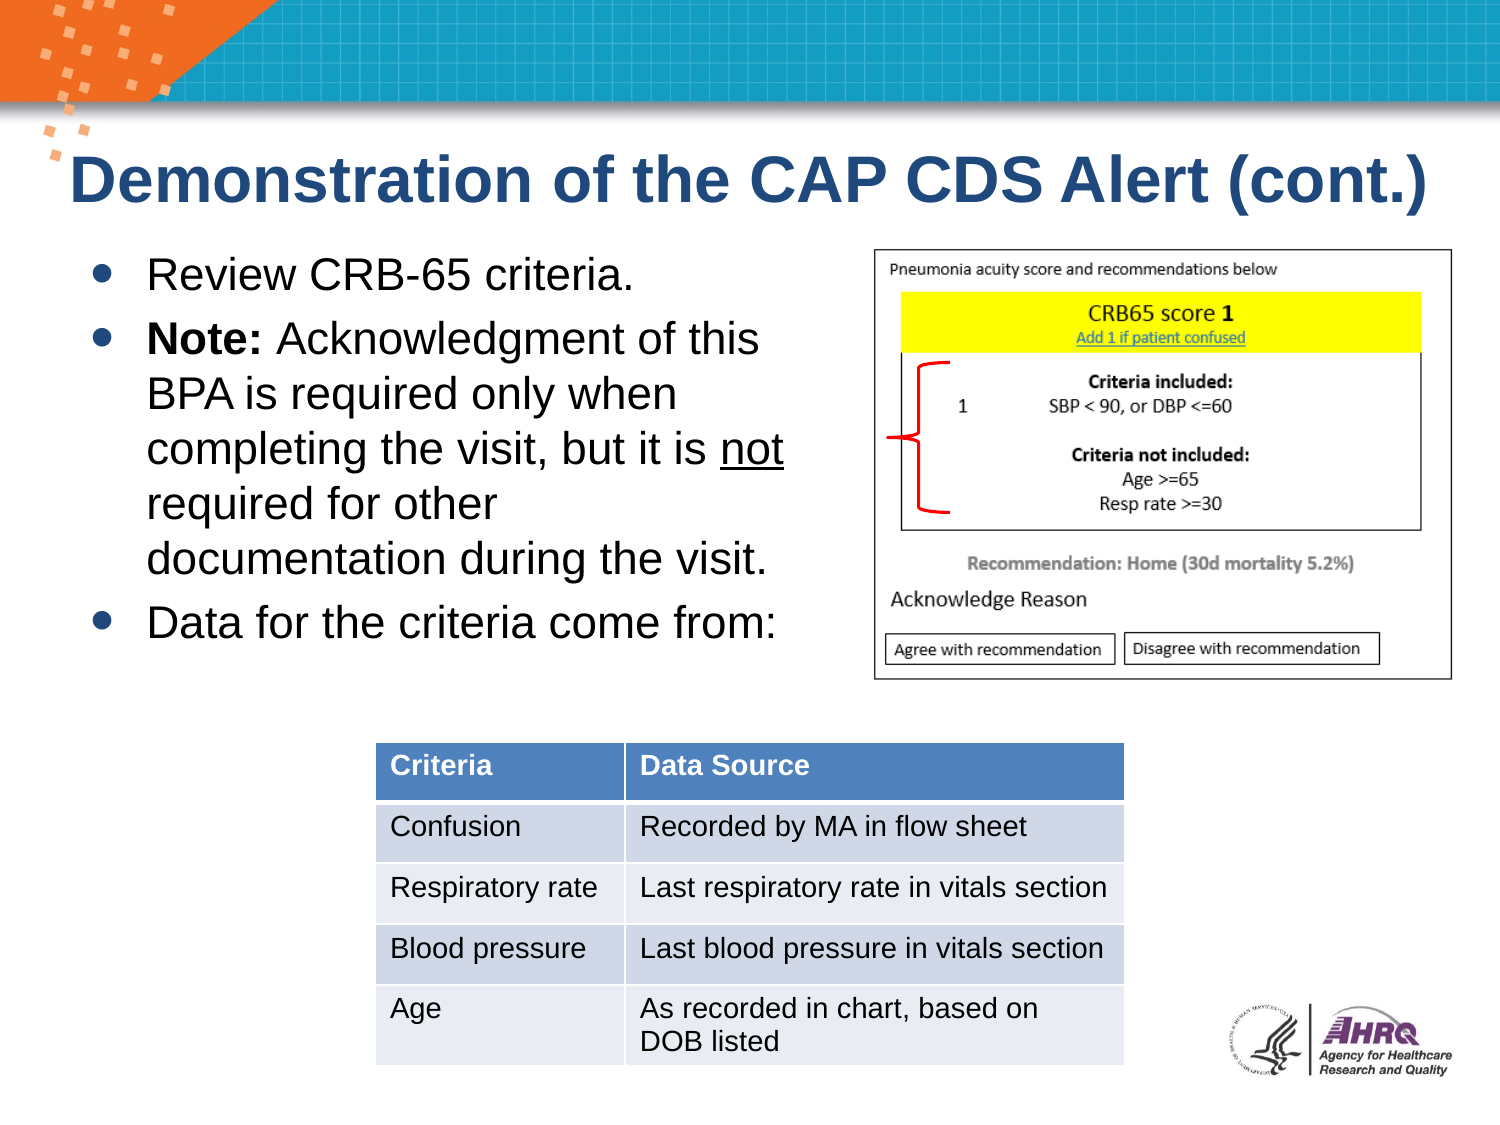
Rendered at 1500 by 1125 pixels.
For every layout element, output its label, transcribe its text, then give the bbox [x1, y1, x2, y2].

table_cell As recorded in chart, based on DOB listed [626, 986, 1124, 1065]
picture [1224, 999, 1457, 1081]
table_cell Last blood pressure in vitals section [626, 925, 1124, 984]
table_cell Recorded by MA in flow sheet [626, 805, 1124, 862]
table_cell Blood pressure [376, 925, 624, 984]
table_cell Age [376, 986, 624, 1065]
table_header Criteria [376, 743, 624, 800]
table_cell Last respiratory rate in vitals section [626, 864, 1124, 923]
table_cell Confusion [376, 805, 624, 862]
title Demonstration of the CAP CDS Alert (cont.) [37, 125, 1463, 227]
table_cell Respiratory rate [376, 864, 624, 923]
picture [862, 237, 1457, 687]
table_header Data Source [626, 743, 1124, 800]
list Review CRB-65 criteria. Note: Acknowledgment of this BPA is required only when completing the visit, but it is not required for other documentation during the visit. Data for the criteria come from: [75, 237, 813, 663]
picture [0, 0, 1500, 168]
